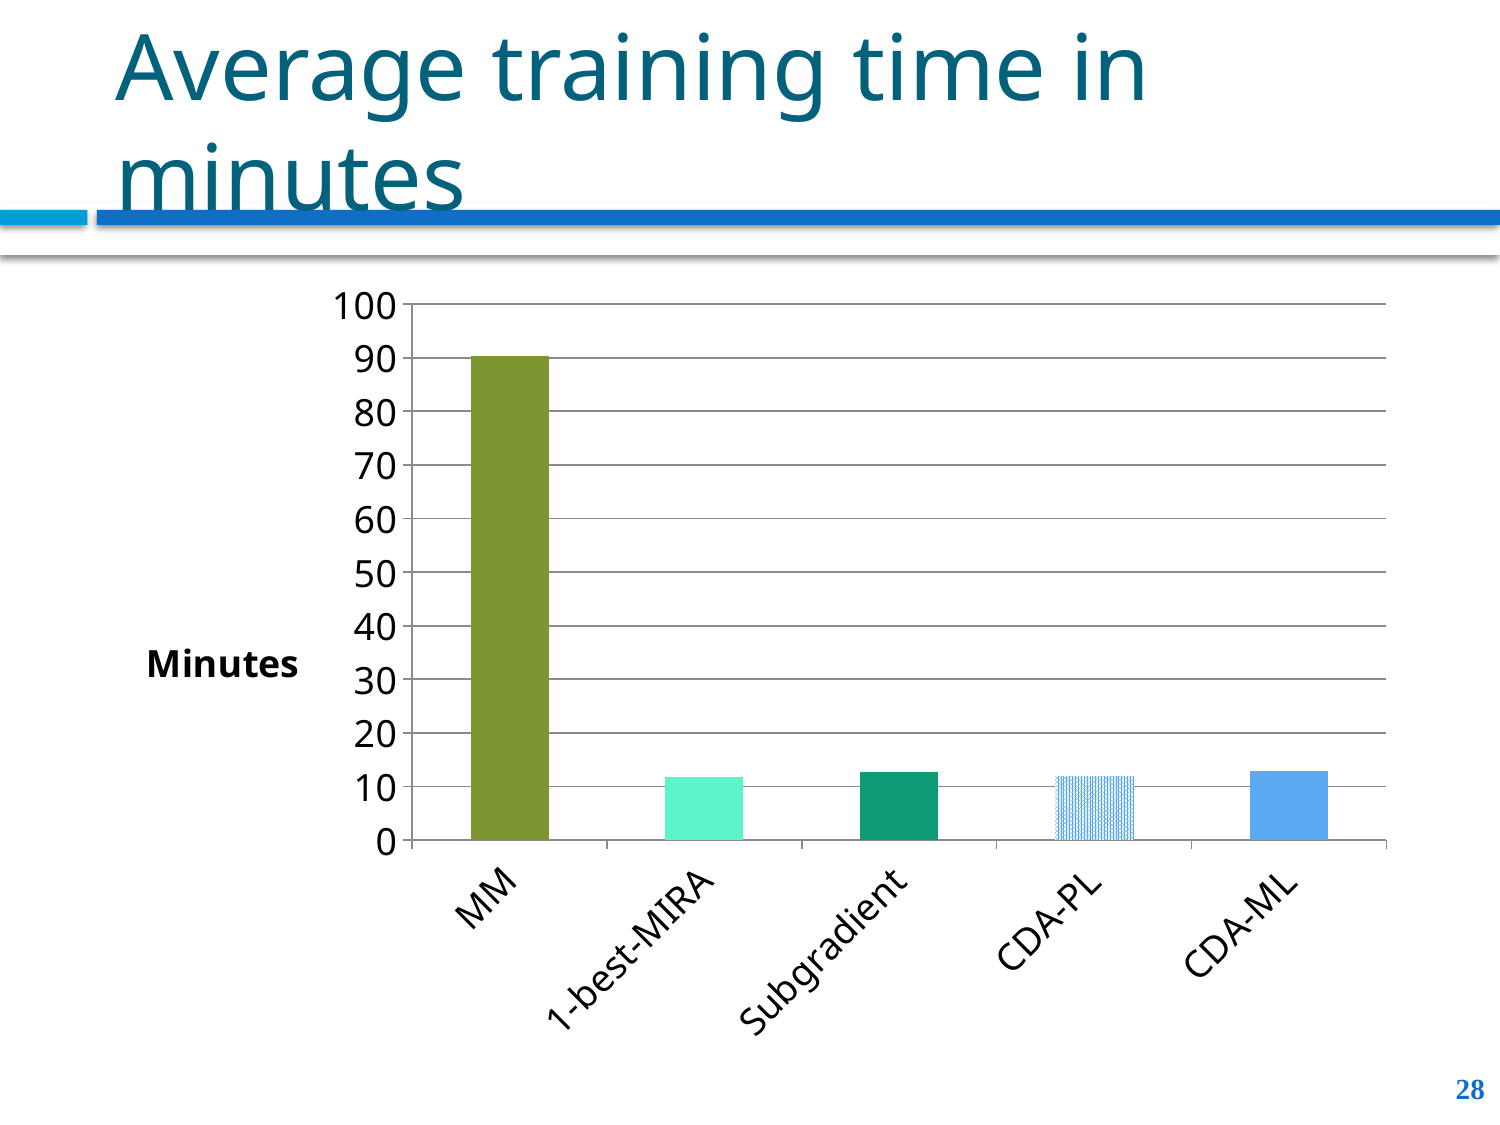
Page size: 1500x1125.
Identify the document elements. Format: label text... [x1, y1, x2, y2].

slide_number 28 [1425, 1050, 1500, 1125]
chart [112, 262, 1413, 1063]
title Average training time in minutes [100, 37, 1438, 200]
